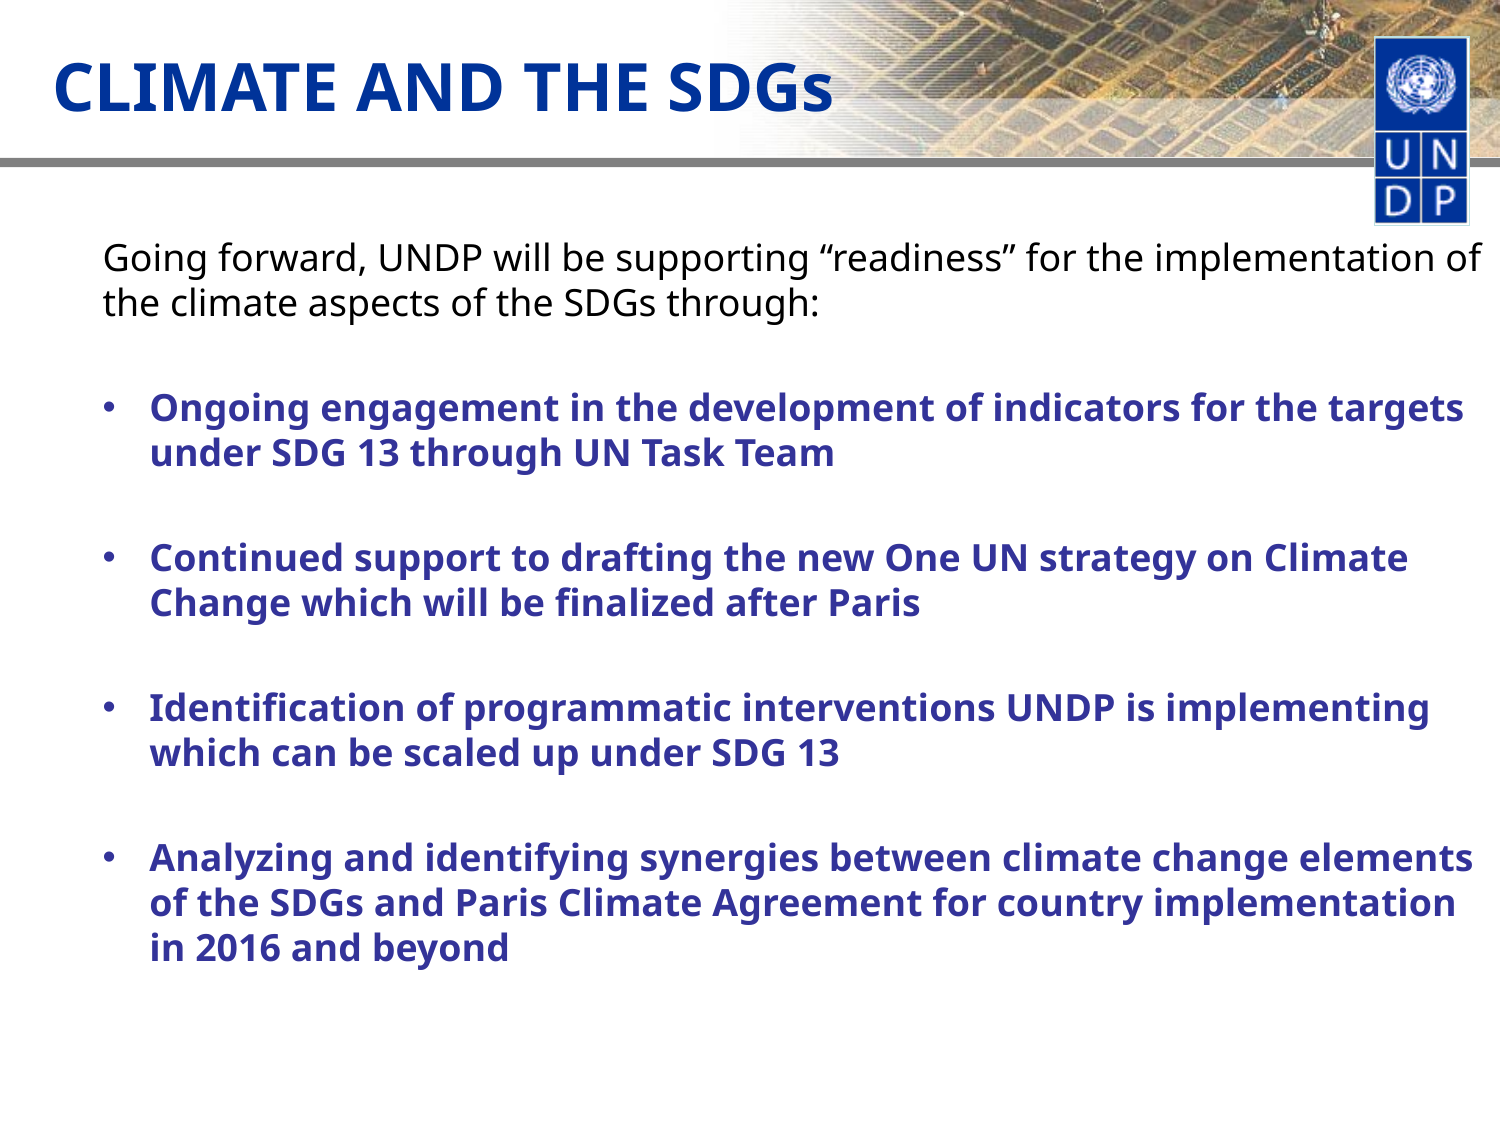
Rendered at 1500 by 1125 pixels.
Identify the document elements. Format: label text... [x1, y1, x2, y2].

list Going forward, UNDP will be supporting “readiness” for the implementation of the climate aspects of the SDGs through: Ongoing engagement in the development of indicators for the targets under SDG 13 through UN Task Team Continued support to drafting the new One UN strategy on Climate Change which will be finalized after Paris Identification of programmatic interventions UNDP is implementing which can be scaled up under SDG 13 Analyzing and identifying synergies between climate change elements of the SDGs and Paris Climate Agreement for country implementation in 2016 and beyond [87, 226, 1500, 938]
picture [703, 0, 1500, 157]
picture [1375, 38, 1469, 225]
list CLIMATE AND THE SDGs [37, 37, 950, 175]
